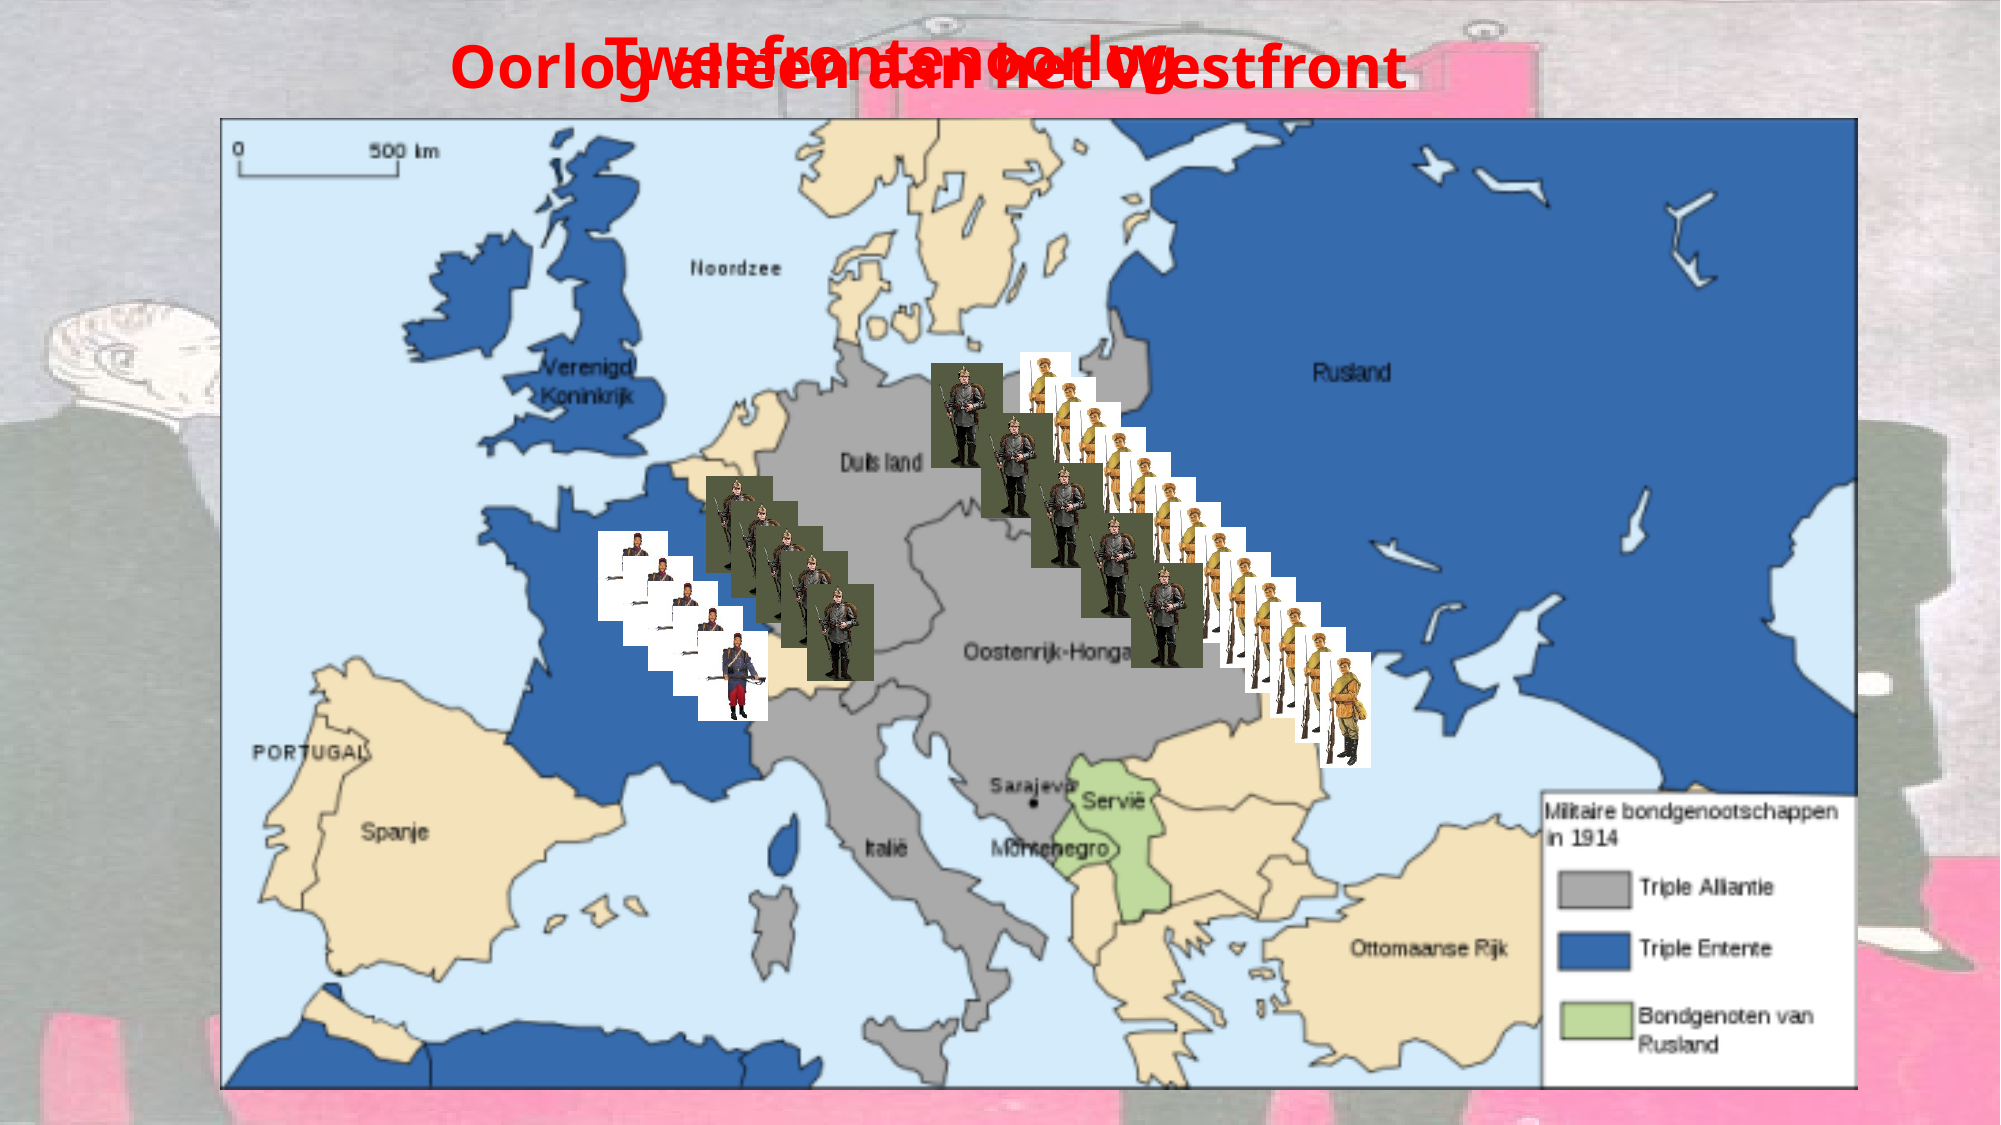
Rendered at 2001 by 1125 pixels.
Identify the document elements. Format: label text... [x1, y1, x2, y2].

text_box Oorlog alleen aan het Westfront [434, 28, 1561, 110]
picture [220, 118, 1858, 1090]
title Tweefrontenoorlog [589, 20, 1274, 28]
